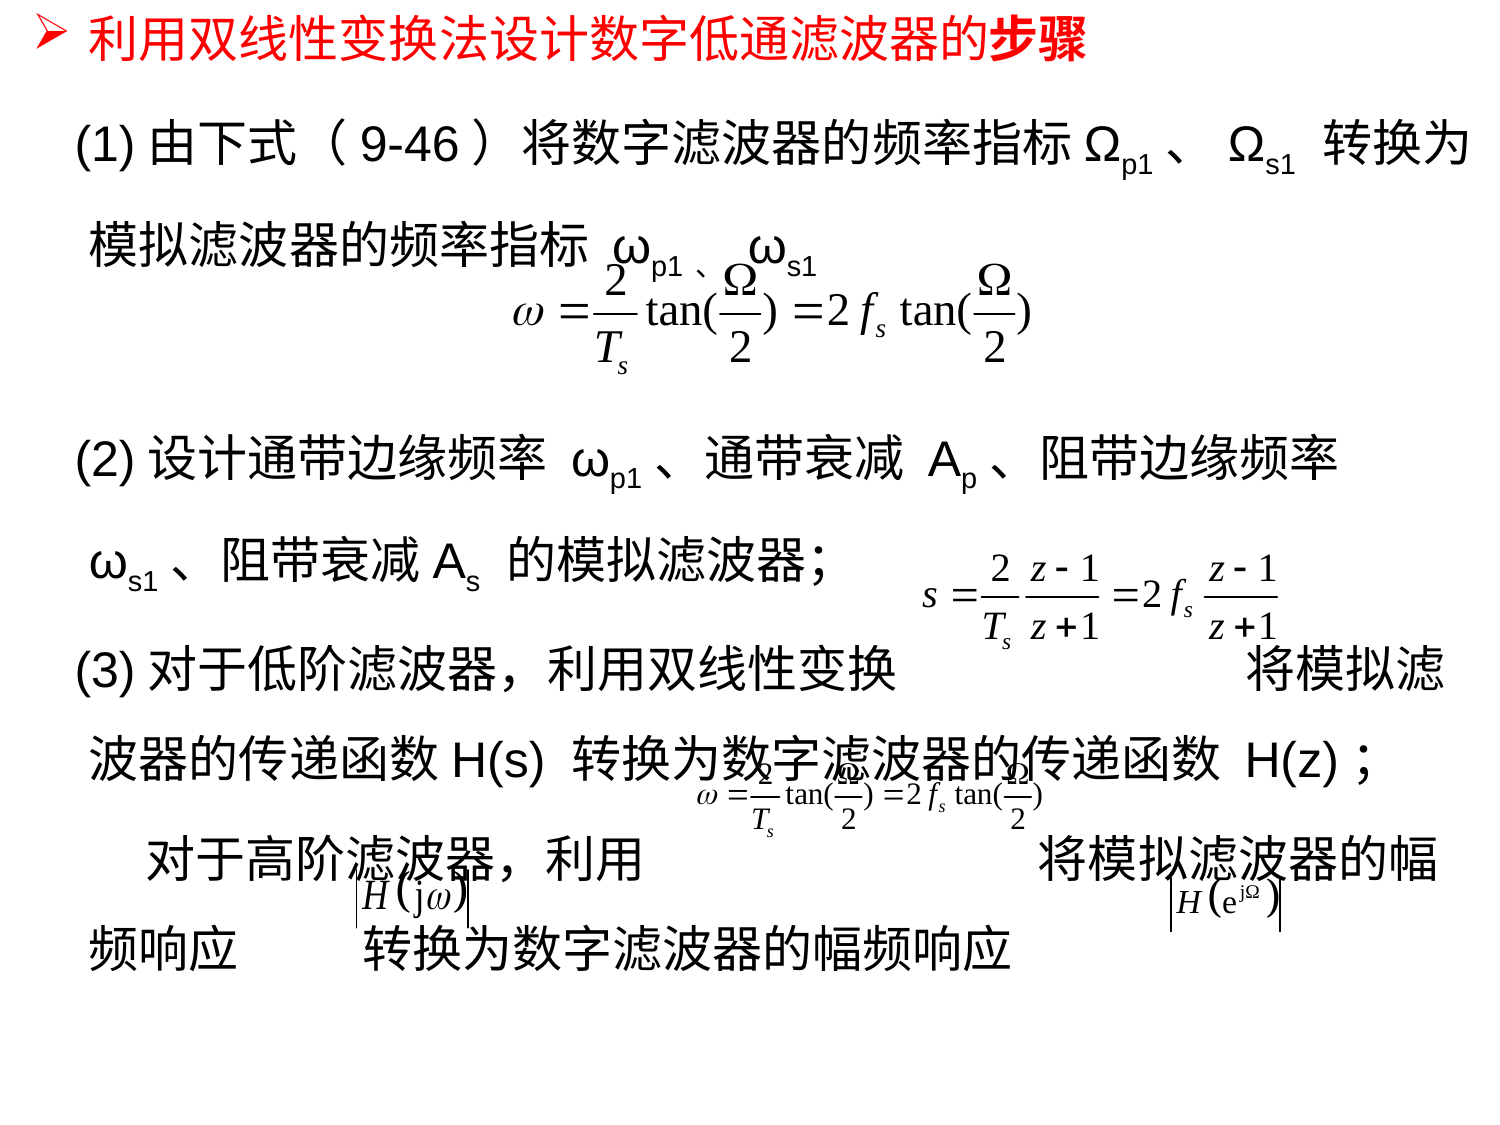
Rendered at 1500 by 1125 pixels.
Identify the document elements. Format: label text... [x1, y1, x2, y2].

list 利用双线性变换法设计数字低通滤波器的步骤 (1)由下式（9-46）将数字滤波器的频率指标Ωp1、Ωs1 转换为模拟滤波器的频率指标 ωp1、 ωs1 (2)设计通带边缘频率 ωp1、通带衰减 Ap、阻带边缘频率 ωs1、阻带衰减As 的模拟滤波器； (3)对于低阶滤波器，利用双线性变换 将模拟滤波器的传递函数H(s) 转换为数字滤波器的传递函数 H(z)； 对于高阶滤波器，利用 将模拟滤波器的幅频响应 转换为数字滤波器的幅频响应 [17, 63, 1500, 1067]
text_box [348, 857, 478, 940]
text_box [1163, 869, 1292, 940]
list 利用双线性变换法设计数字低通滤波器的步骤 (1)由下式（9-46）将数字滤波器的频率指标Ωp1、Ωs1 转换为模拟滤波器的频率指标 ωp1、 ωs1 (2)设计通带边缘频率 ωp1、通带衰减 Ap、阻带边缘频率 ωs1、阻带衰减As 的模拟滤波器； (3)对于低阶滤波器，利用双线性变换 将模拟滤波器的传递函数H(s) 转换为数字滤波器的传递函数 H(z)； 对于高阶滤波器，利用 将模拟滤波器的幅频响应 转换为数字滤波器的幅频响应 [17, 1, 1500, 62]
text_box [690, 751, 1050, 846]
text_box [503, 246, 1042, 387]
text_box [913, 538, 1289, 660]
